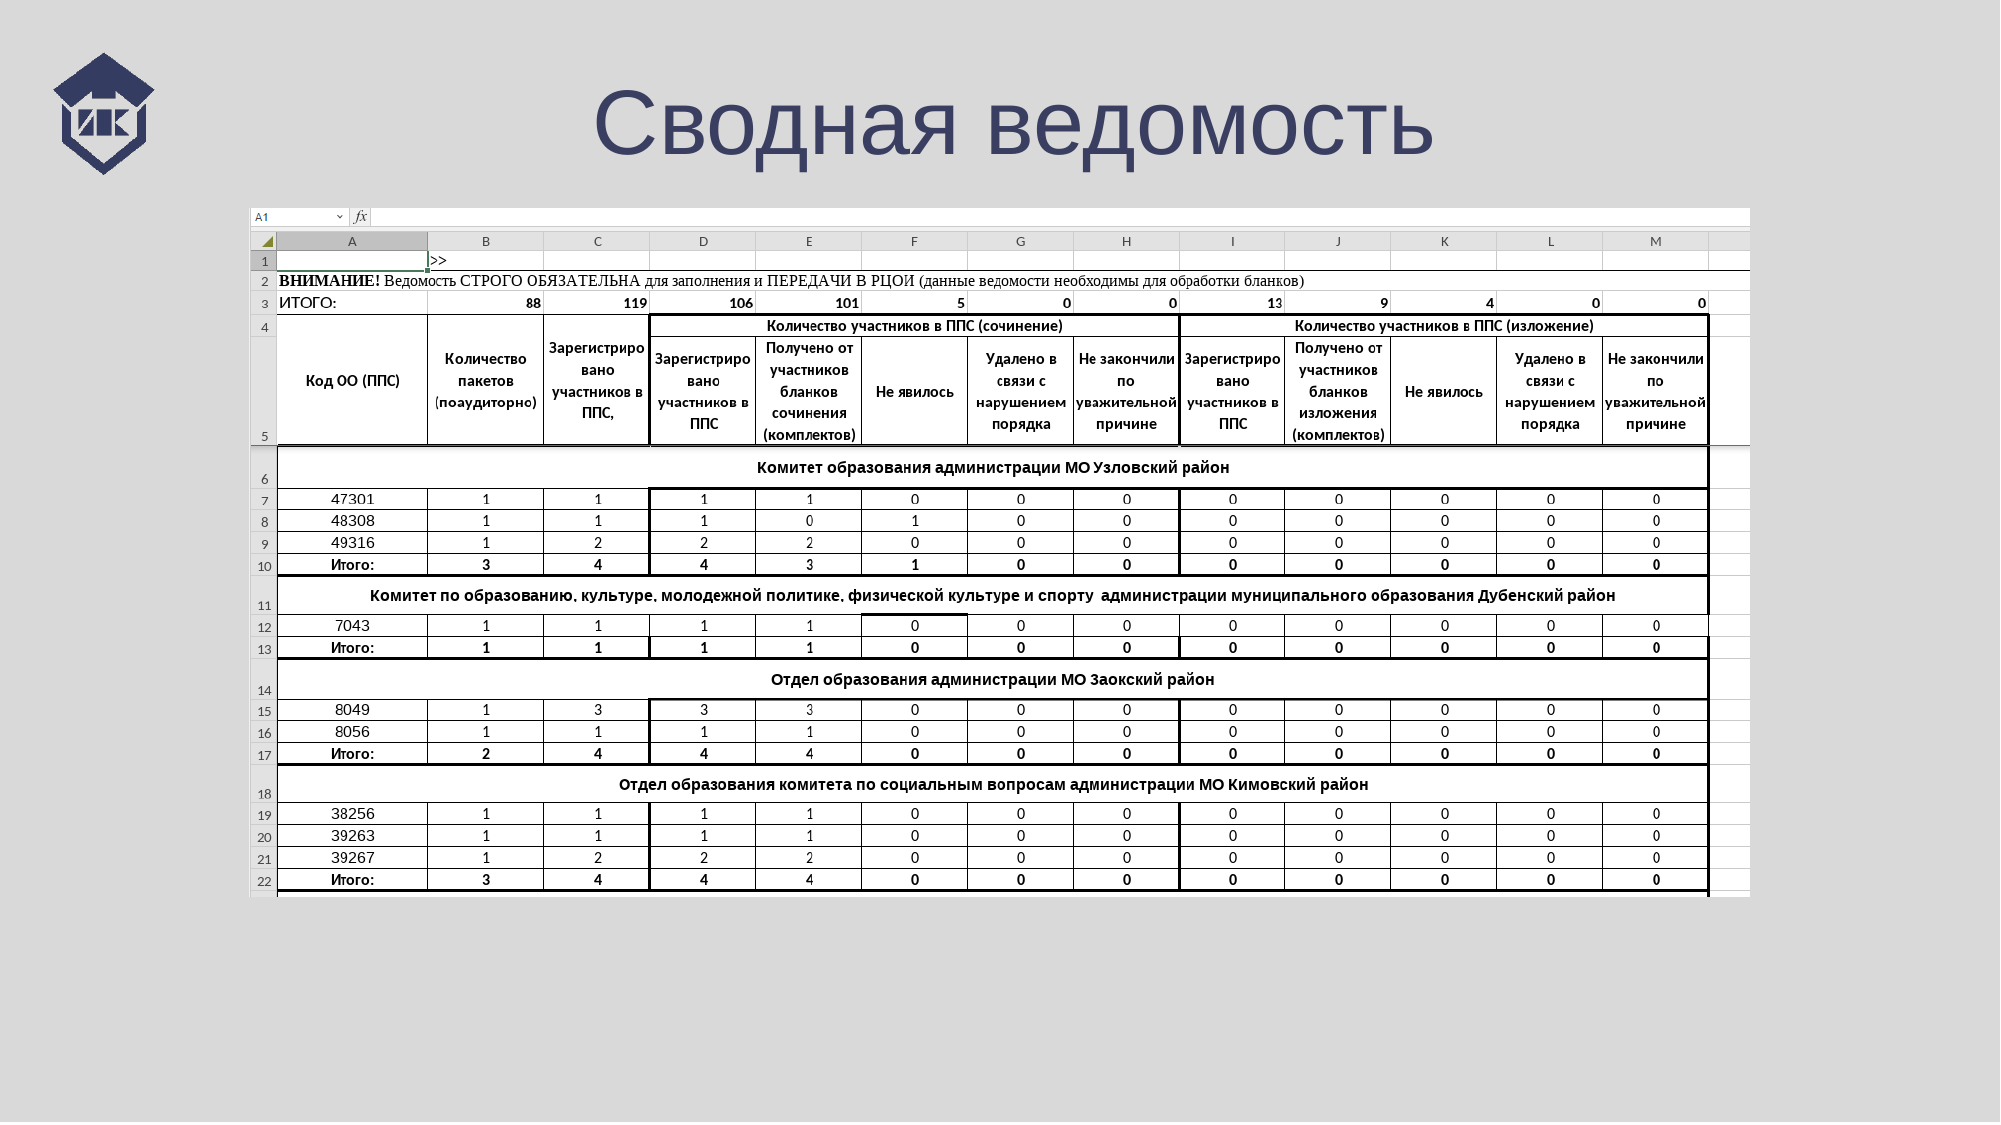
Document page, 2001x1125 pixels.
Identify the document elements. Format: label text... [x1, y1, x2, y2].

text_box [0, 0, 2000, 1122]
picture [26, 4, 181, 223]
title Сводная ведомость [492, 19, 1539, 208]
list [249, 208, 1750, 897]
